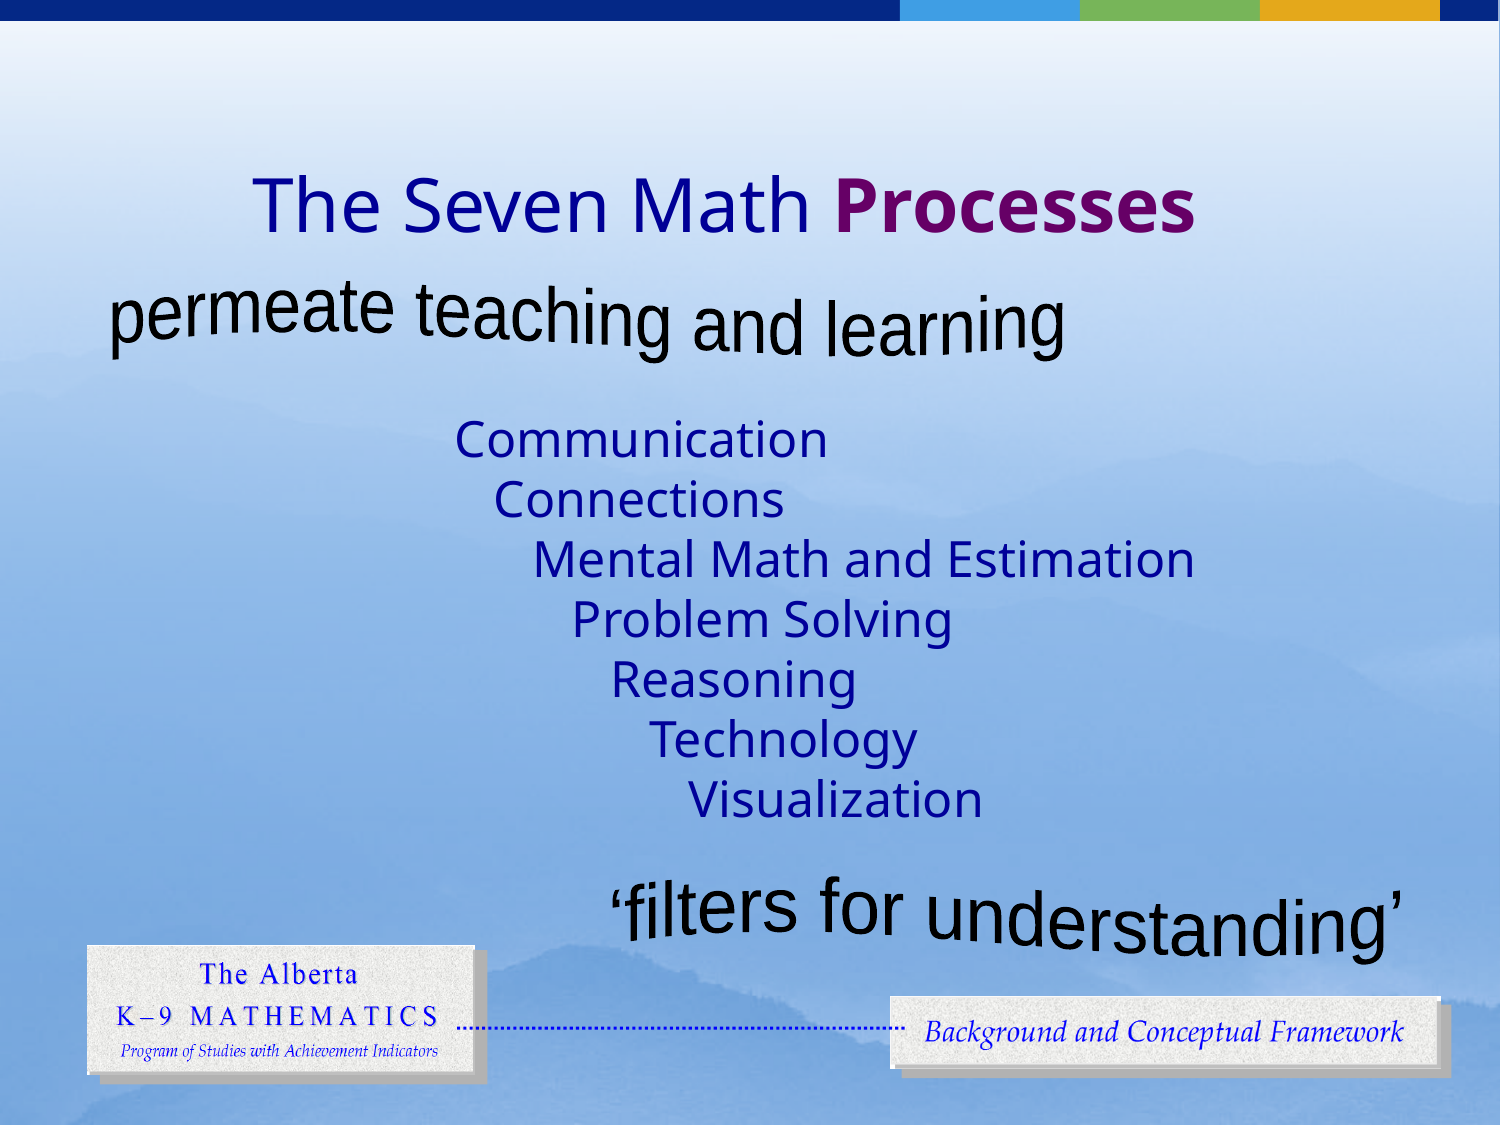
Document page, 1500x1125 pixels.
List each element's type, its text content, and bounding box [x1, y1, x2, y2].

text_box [86, 944, 1452, 1085]
text_box Communication Connections Mental Math and Estimation Problem Solving Reasoning Technology Visualization [393, 399, 1212, 835]
text_box The Seven Math Processes [237, 149, 1250, 255]
